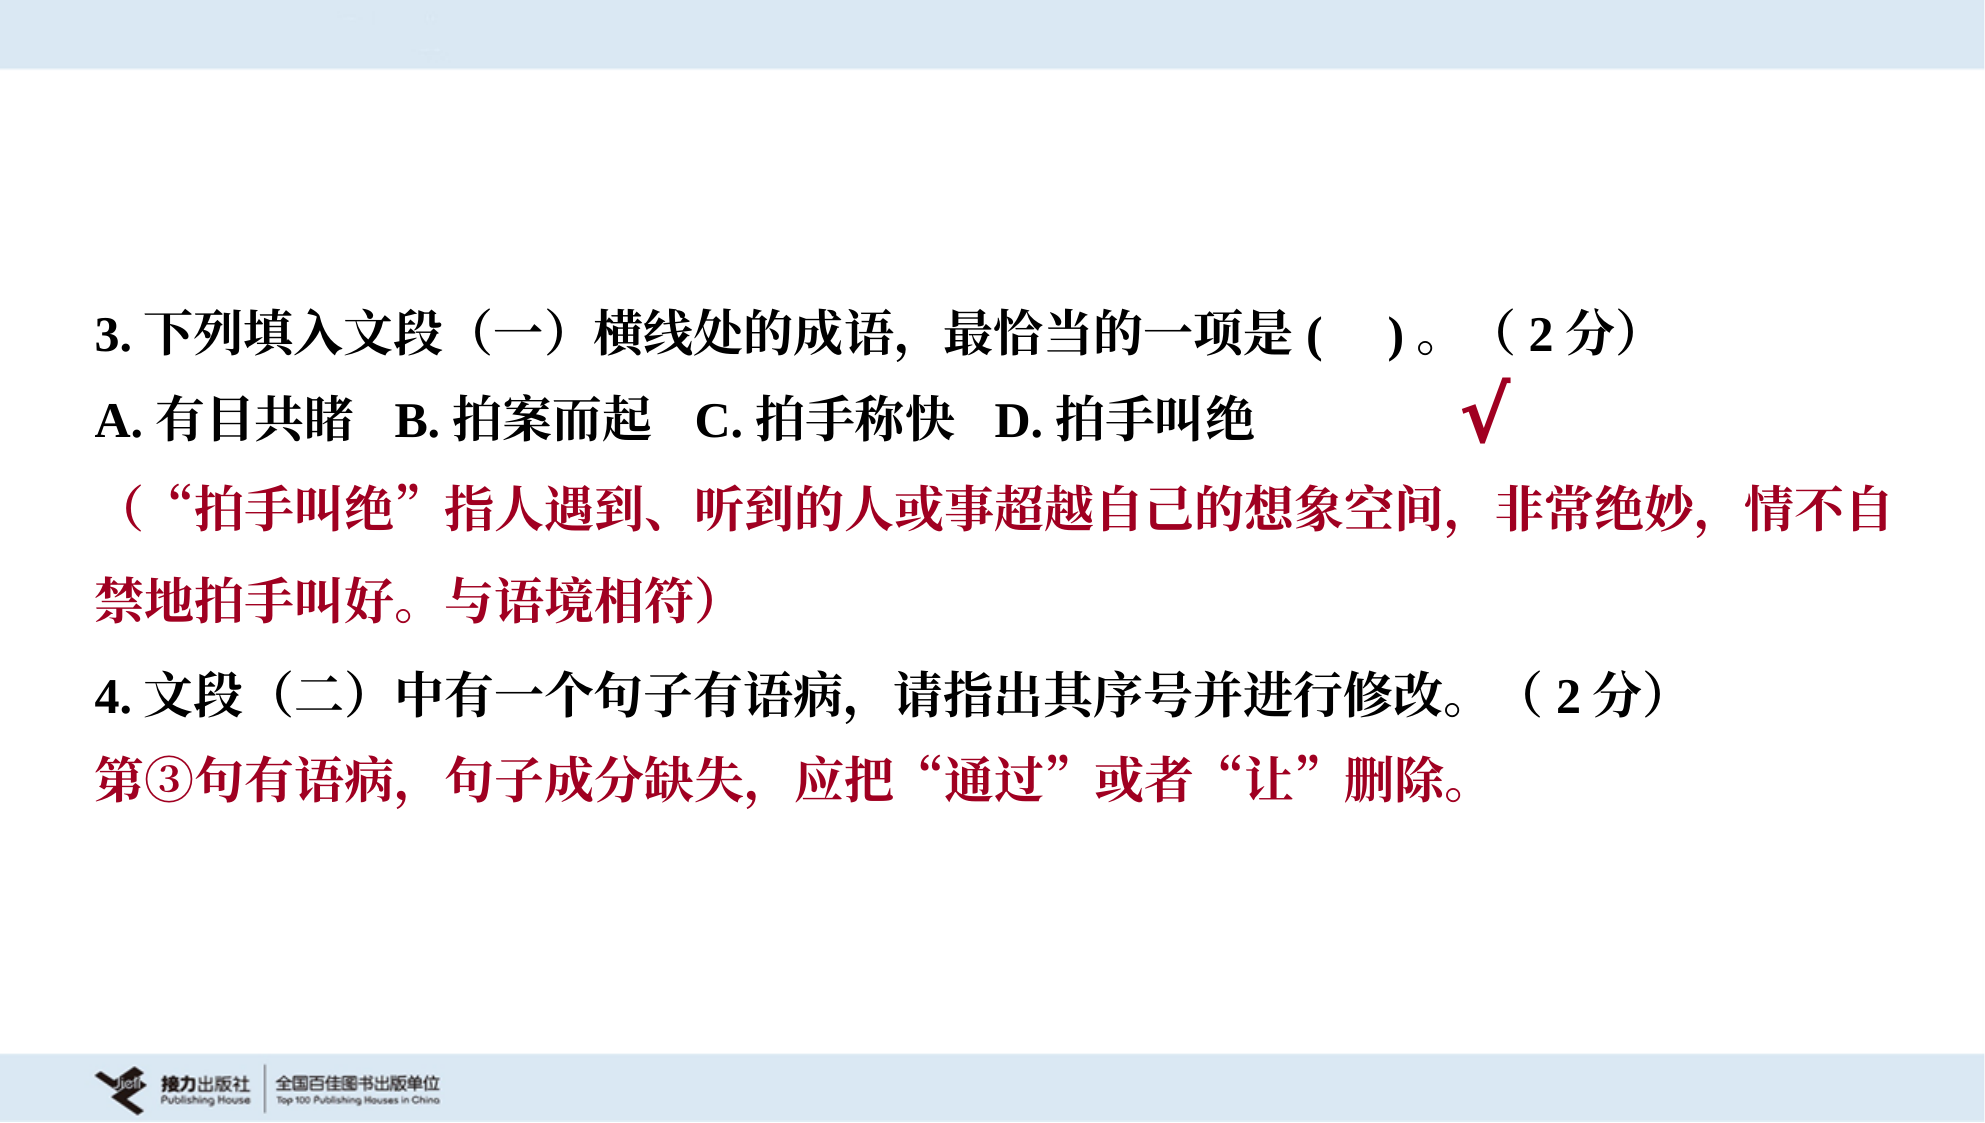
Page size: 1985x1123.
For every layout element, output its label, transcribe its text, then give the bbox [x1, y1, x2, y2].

text_box √ [1459, 365, 1511, 459]
text_box A.有目共睹 B.拍案而起 C.拍手称快 D.拍手叫绝 [94, 360, 1892, 445]
picture [0, 0, 1985, 1122]
text_box （“拍手叫绝”指人遇到、听到的人或事超越自己的想象空间，非常绝妙，情不自 禁地拍手叫好。与语境相符） [94, 445, 1892, 630]
text_box 4.文段（二）中有一个句子有语病，请指出其序号并进行修改。（2分） [94, 635, 1892, 721]
text_box 3.下列填入文段（一）横线处的成语，最恰当的一项是( )。（2分） [94, 274, 1892, 360]
text_box 第③句有语病，句子成分缺失，应把“通过”或者“让”删除。 [94, 721, 1892, 809]
